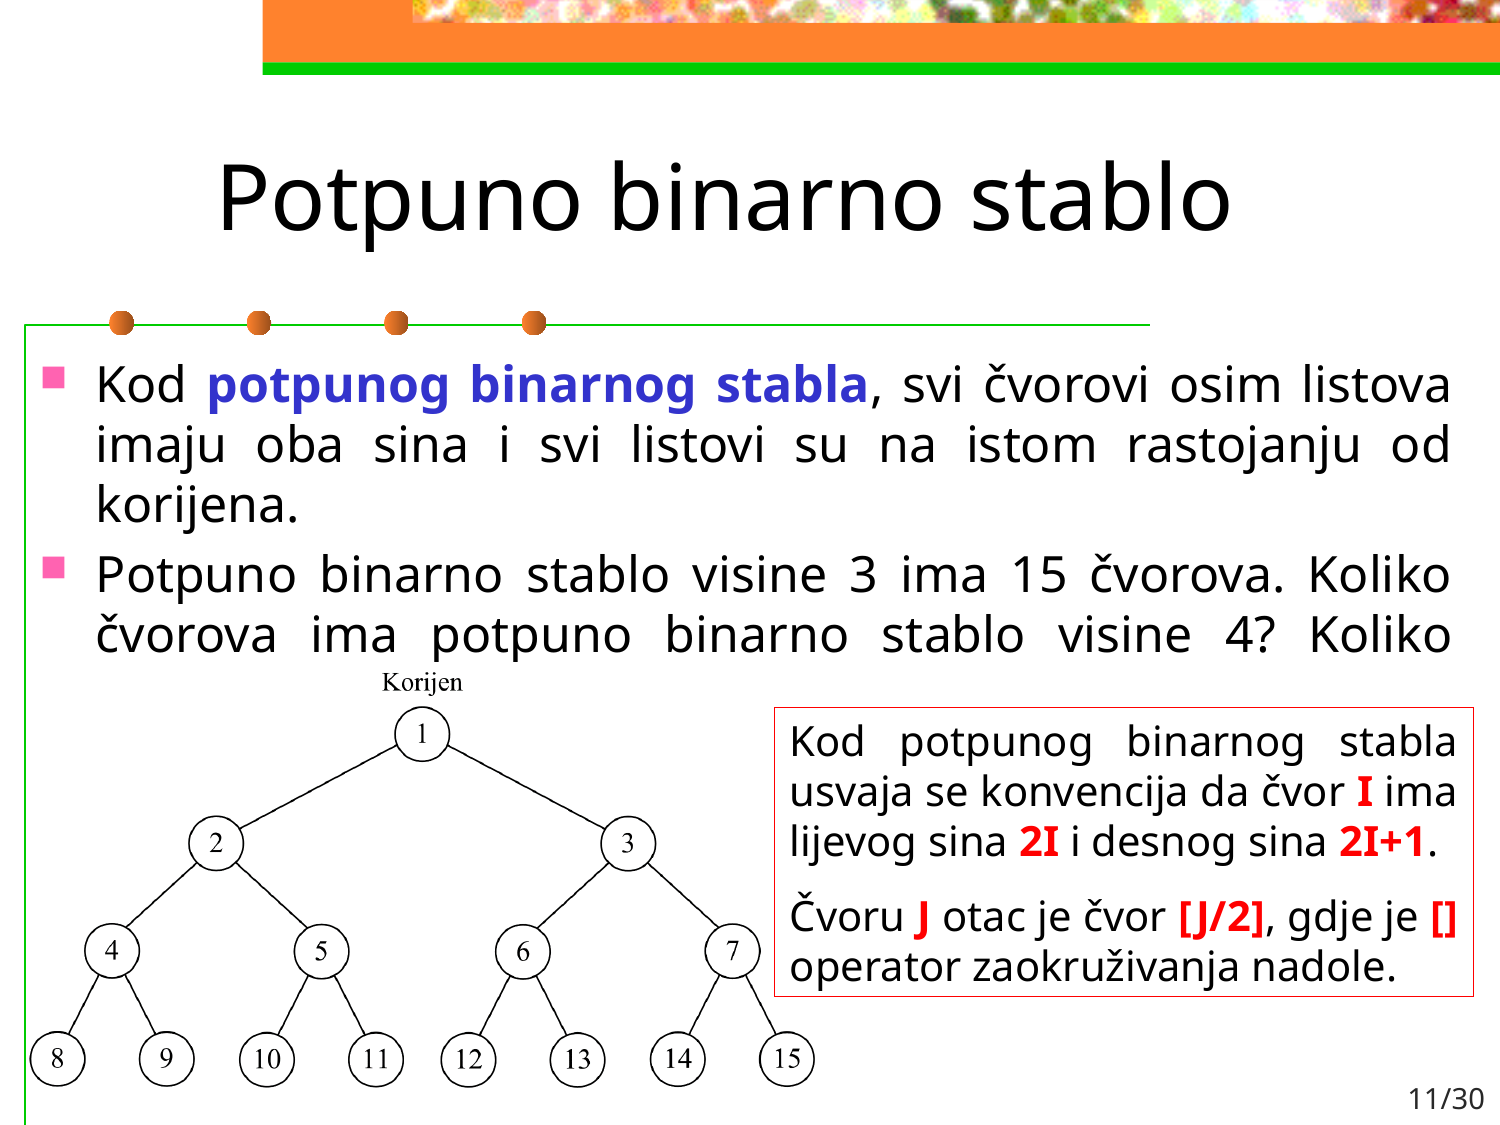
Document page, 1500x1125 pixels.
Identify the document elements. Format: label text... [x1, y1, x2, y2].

text_box Kod potpunog binarnog stabla usvaja se konvencija da čvor I ima lijevog sina 2I i desnog sina 2I+1. Čvoru J otac je čvor [J/2], gdje je [] operator zaokruživanja nadole. [819, 707, 1474, 997]
list Kod potpunog binarnog stabla, svi čvorovi osim listova imaju oba sina i svi listovi su na istom rastojanju od korijena. Potpuno binarno stablo visine 3 ima 15 čvorova. Koliko čvorova ima potpuno binarno stablo visine 4? Koliko stablo visine n? [24, 345, 1468, 675]
picture [412, 0, 1500, 23]
title Potpuno binarno stablo [87, 99, 1363, 288]
picture [29, 662, 815, 1089]
text_box 11/30 [1374, 1072, 1500, 1123]
